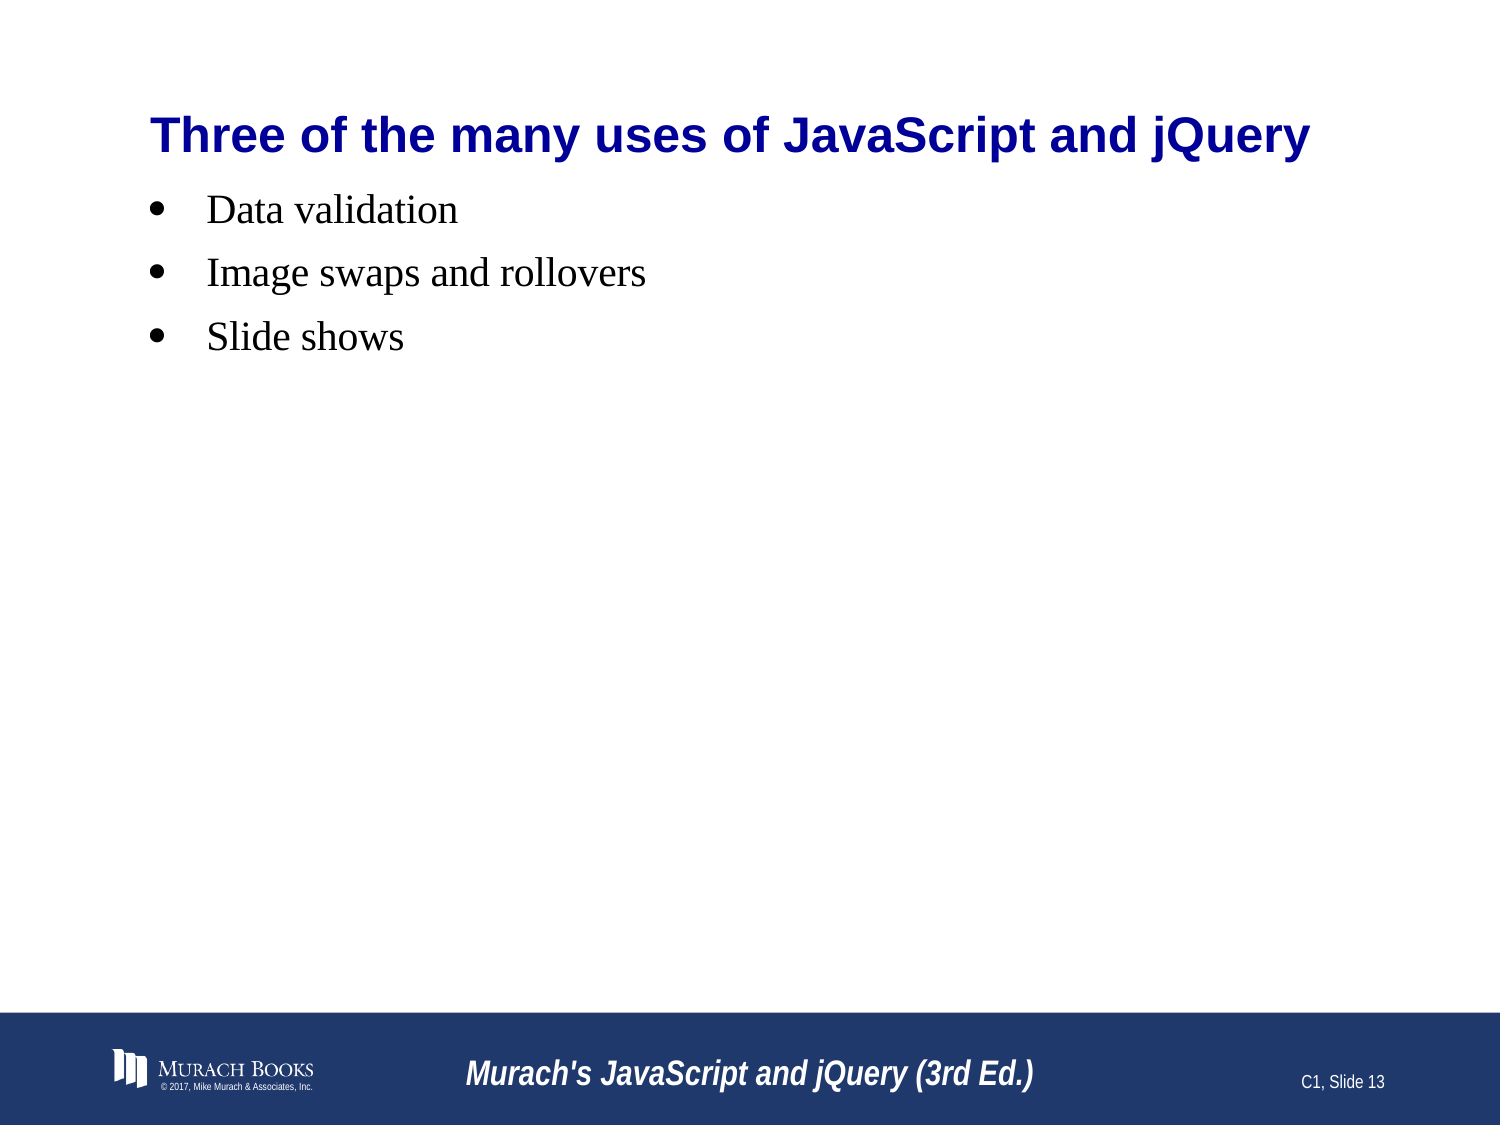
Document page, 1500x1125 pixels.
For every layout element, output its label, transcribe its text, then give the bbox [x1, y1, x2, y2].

slide_number C1, Slide 13 [1087, 1025, 1400, 1100]
title Three of the many uses of JavaScript and jQuery [150, 102, 1350, 164]
slide_number Murach's JavaScript and jQuery (3rd Ed.) [463, 1025, 1050, 1100]
footer © 2017, Mike Murach & Associates, Inc. [12, 1025, 463, 1100]
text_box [149, 181, 1348, 563]
